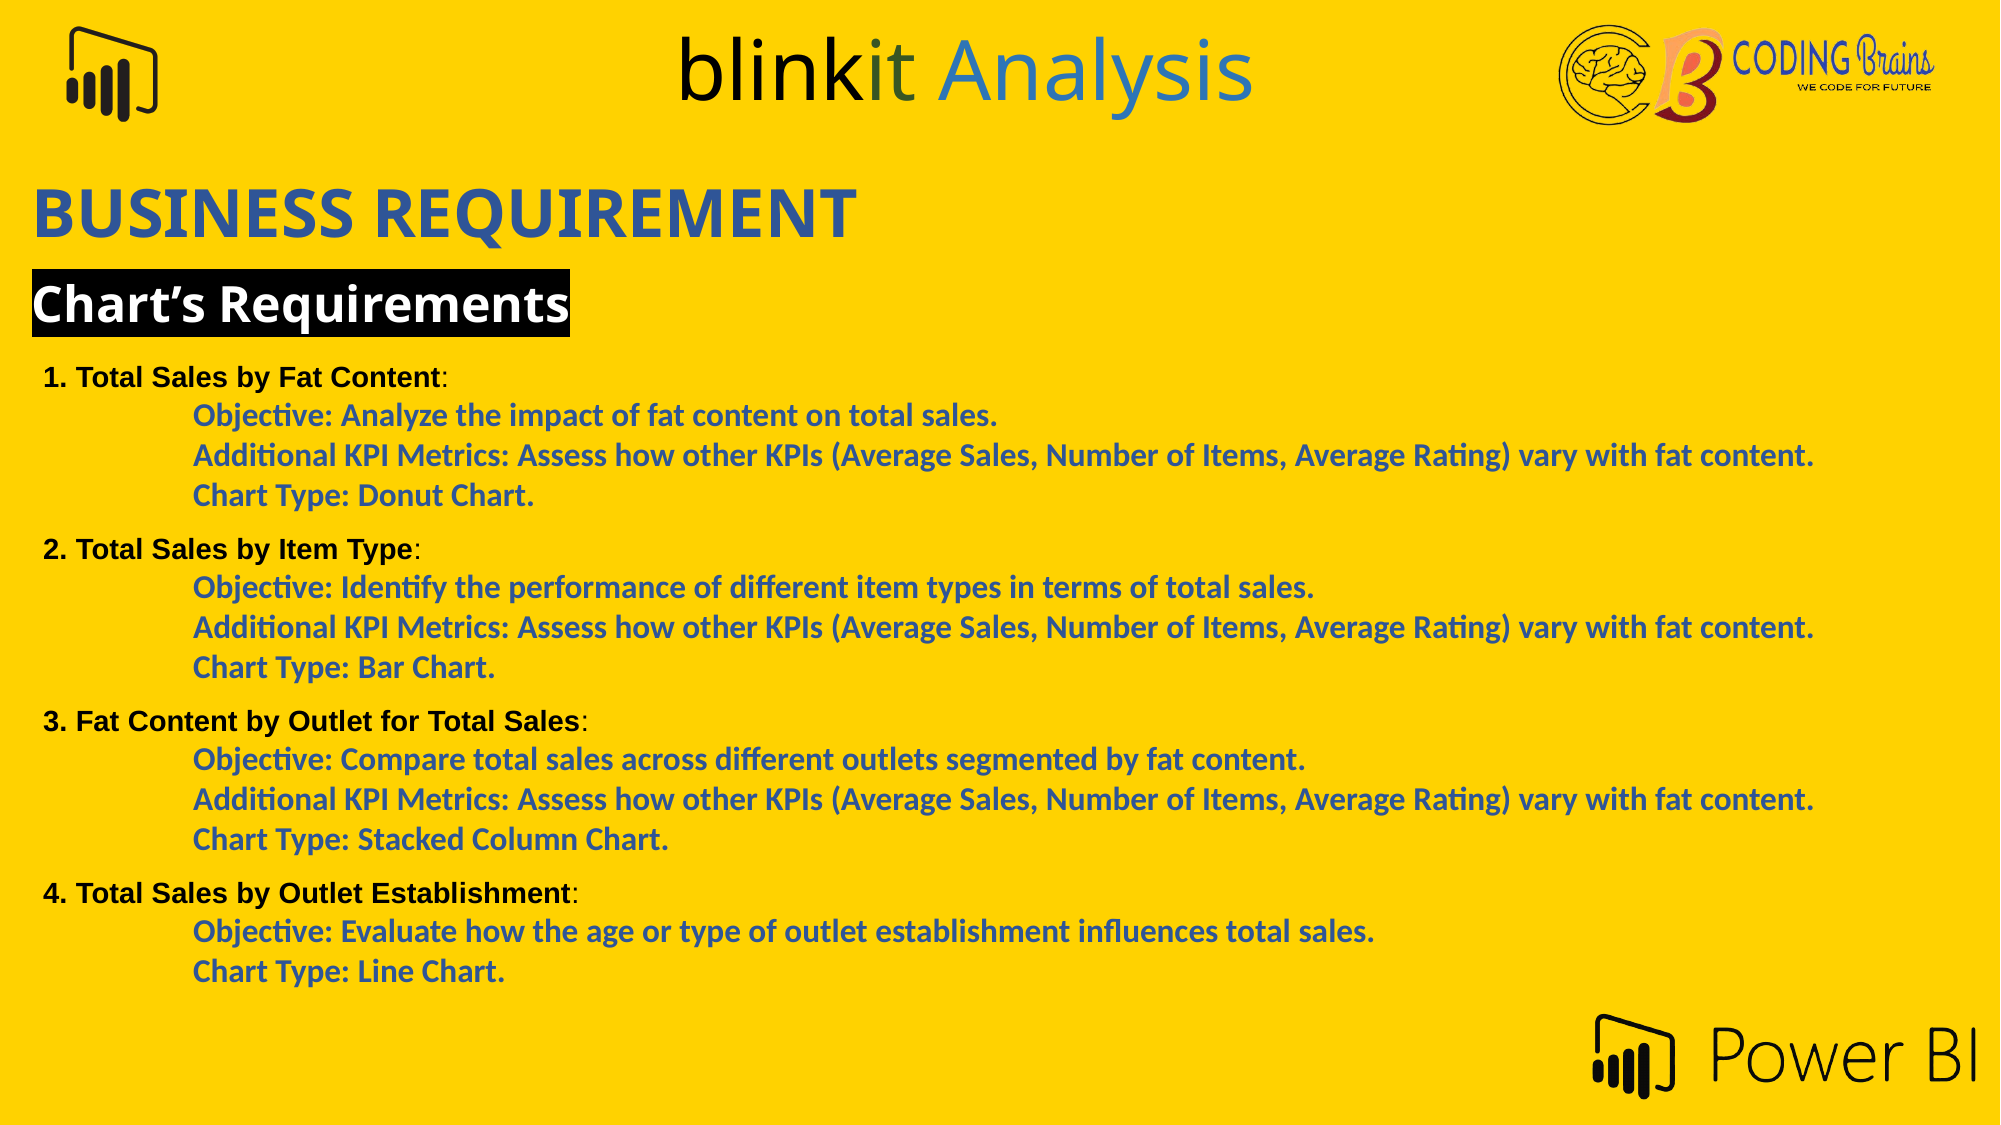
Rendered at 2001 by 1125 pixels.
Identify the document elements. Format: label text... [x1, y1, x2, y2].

picture [1582, 1003, 1986, 1105]
picture [63, 26, 160, 122]
text_box blinkit Analysis [660, 19, 1340, 116]
text_box 1. Total Sales by Fat Content: Objective: Analyze the impact of fat content on total sales. Additional KPI Metrics: Assess how other KPIs (Average Sales, Number of Items, Average Rating) vary with fat content. Chart Type: Donut Chart. 2. Total Sales by Item Type: Objective: Identify the performance of different item types in terms of total sales. Additional KPI Metrics: Assess how other KPIs (Average Sales, Number of Items, Average Rating) vary with fat content. Chart Type: Bar Chart. 3. Fat Content by Outlet for Total Sales: Objective: Compare total sales across different outlets segmented by fat content. Additional KPI Metrics: Assess how other KPIs (Average Sales, Number of Items, Average Rating) vary with fat content. Chart Type: Stacked Column Chart. 4. Total Sales by Outlet Establishment: Objective: Evaluate how the age or type of outlet establishment influences total sales. Chart Type: Line Chart. [28, 350, 1833, 997]
text_box BUSINESS REQUIREMENT [17, 162, 957, 254]
picture [1522, 14, 2000, 134]
text_box Chart’s Requirements [17, 254, 957, 351]
